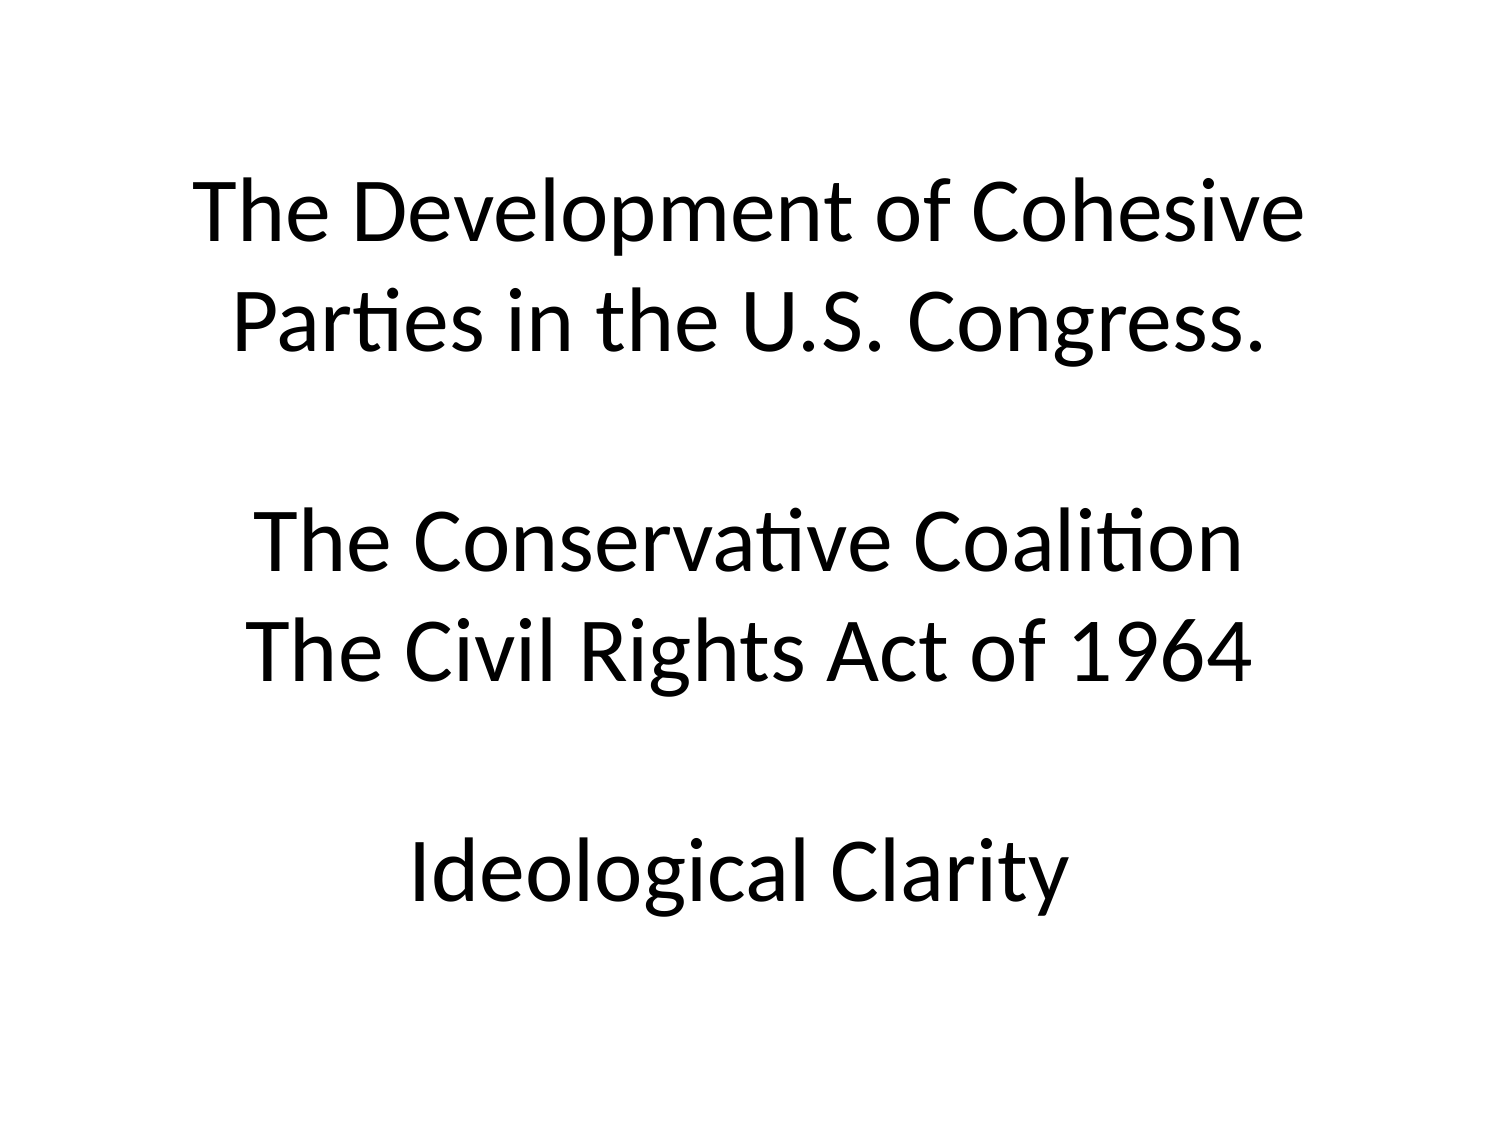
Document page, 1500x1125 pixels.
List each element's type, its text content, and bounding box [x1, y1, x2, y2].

title The Development of Cohesive Parties in the U.S. Congress. The Conservative Coalition The Civil Rights Act of 1964 Ideological Clarity [74, 44, 1426, 1026]
